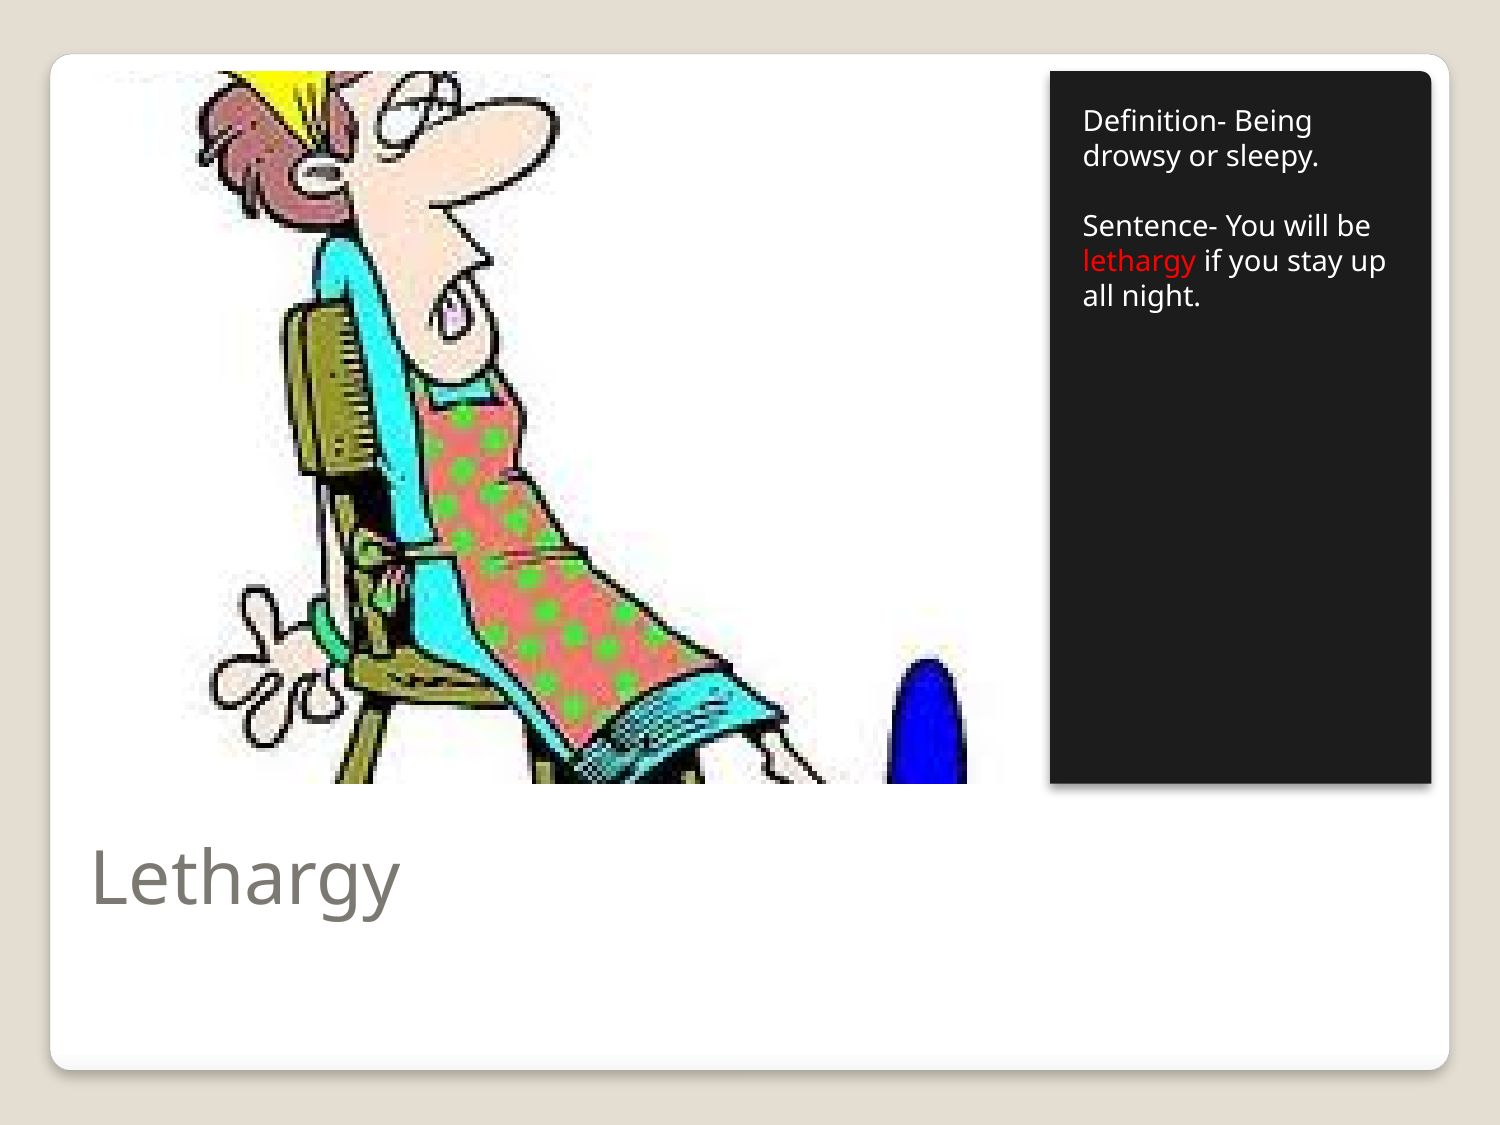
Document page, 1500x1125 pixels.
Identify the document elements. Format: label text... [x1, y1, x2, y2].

list Definition- Being drowsy or sleepy. Sentence- You will be lethargy if you stay up all night. [1060, 87, 1428, 779]
title Lethargy [75, 822, 1425, 995]
picture [68, 71, 1042, 785]
